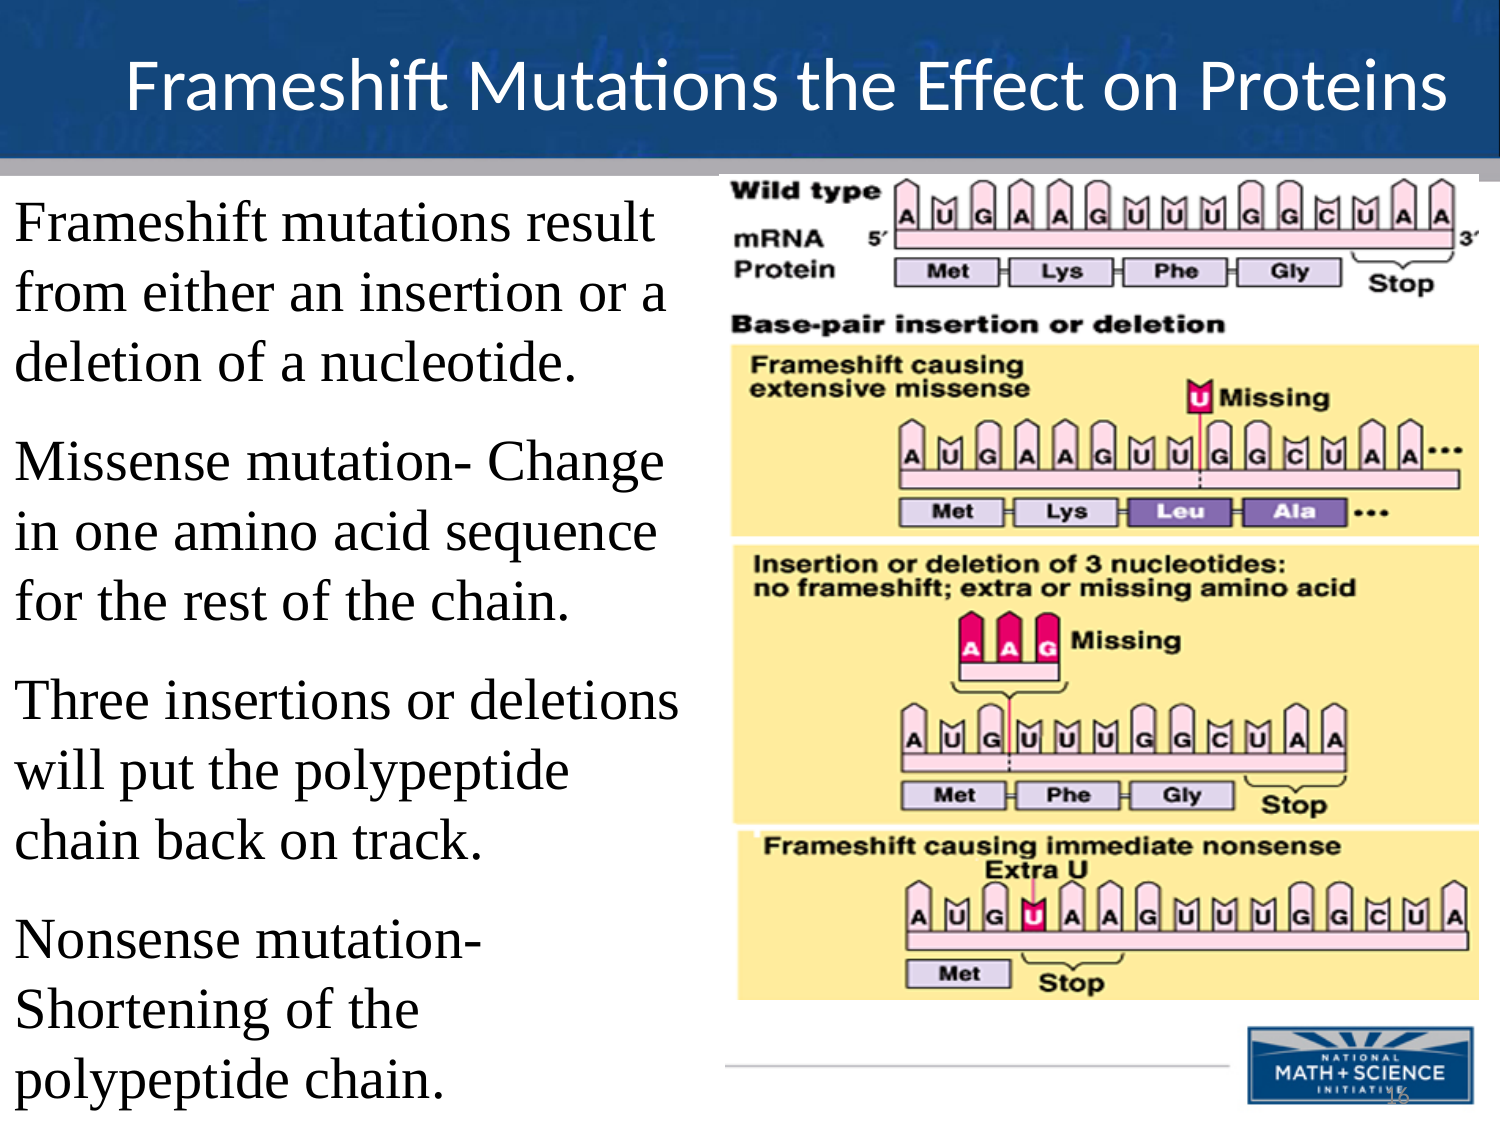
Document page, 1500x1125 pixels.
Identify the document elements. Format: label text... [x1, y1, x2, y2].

slide_number 16 [1074, 1065, 1425, 1125]
picture [0, 0, 1500, 1125]
text_box Frameshift Mutations the Effect on Proteins [76, 28, 1500, 134]
text_box Frameshift mutations result from either an insertion or a deletion of a nucleotide. Missense mutation- Change in one amino acid sequence for the rest of the chain. Three insertions or deletions will put the polypeptide chain back on track. Nonsense mutation- Shortening of the polypeptide chain. [0, 175, 725, 1118]
